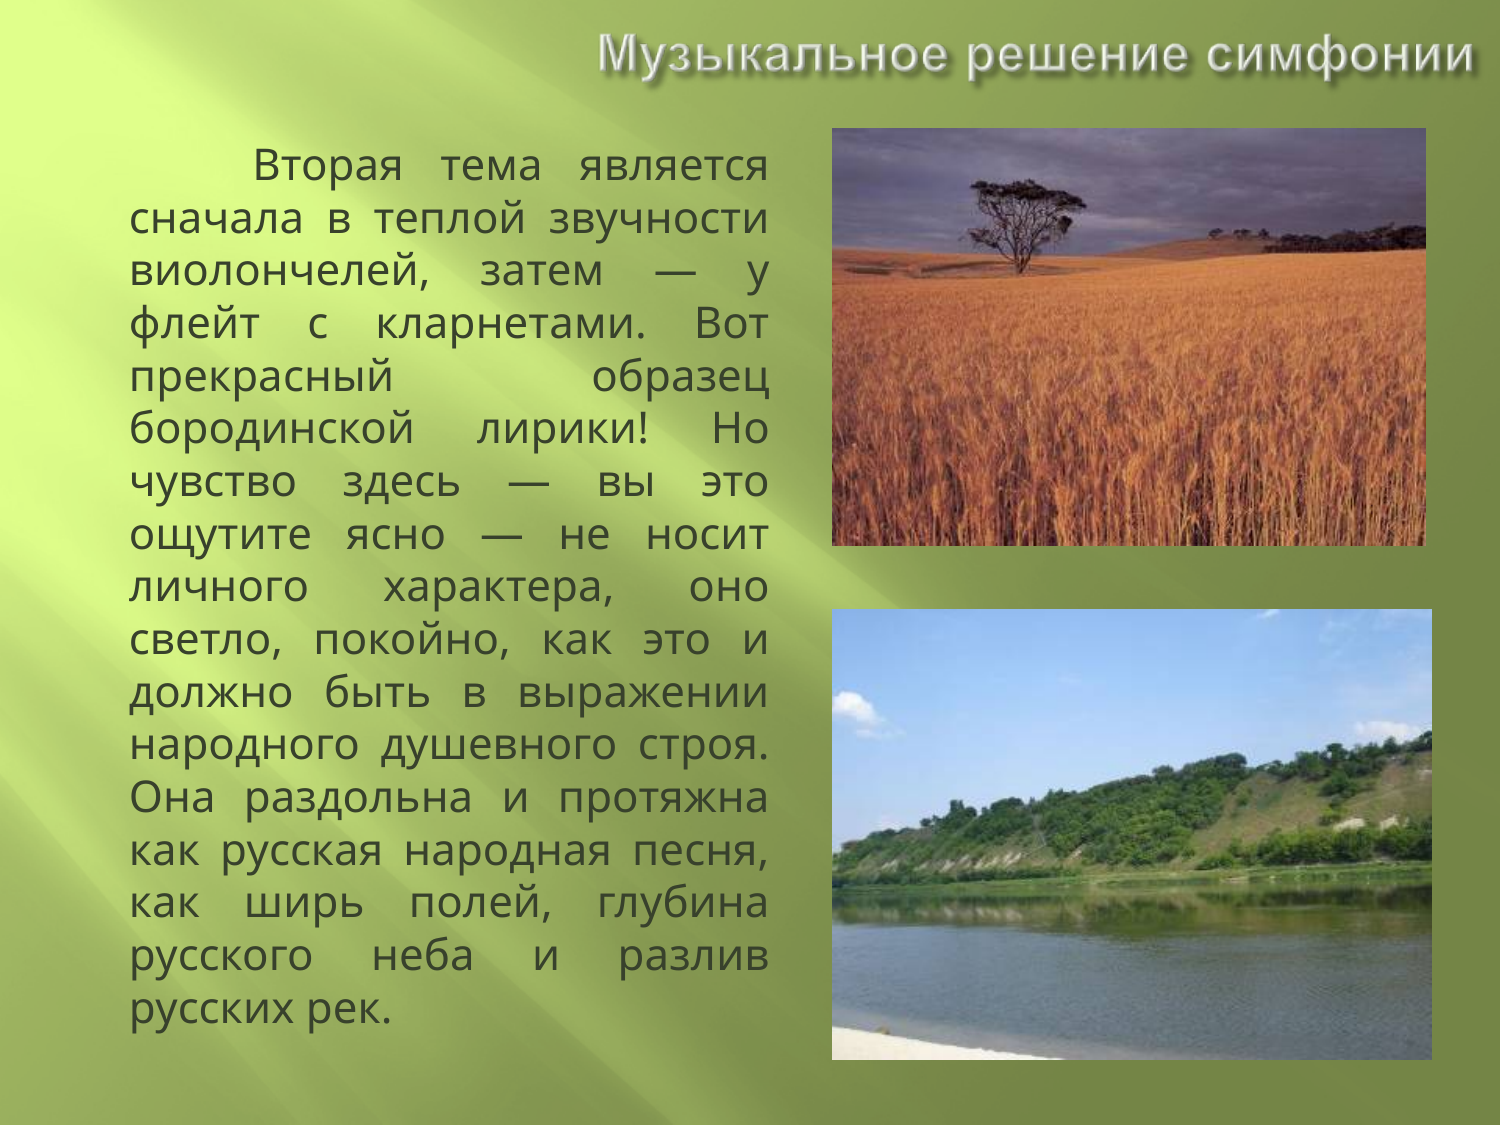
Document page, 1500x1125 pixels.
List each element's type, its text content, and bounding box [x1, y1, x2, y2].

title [560, 0, 1500, 107]
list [831, 609, 1433, 1060]
list Вторая тема является сначала в теплой звучности виолончелей, затем — у флейт с кларнетами. Вот прекрасный образец бородинской лирики! Но чувство здесь — вы это ощутите ясно — не носит личного характера, оно светло, покойно, как это и должно быть в выражении народного душевного строя. Она раздольна и протяжна как русская народная песня, как ширь полей, глубина русского неба и разлив русских рек. [34, 128, 786, 1055]
picture [831, 128, 1426, 546]
